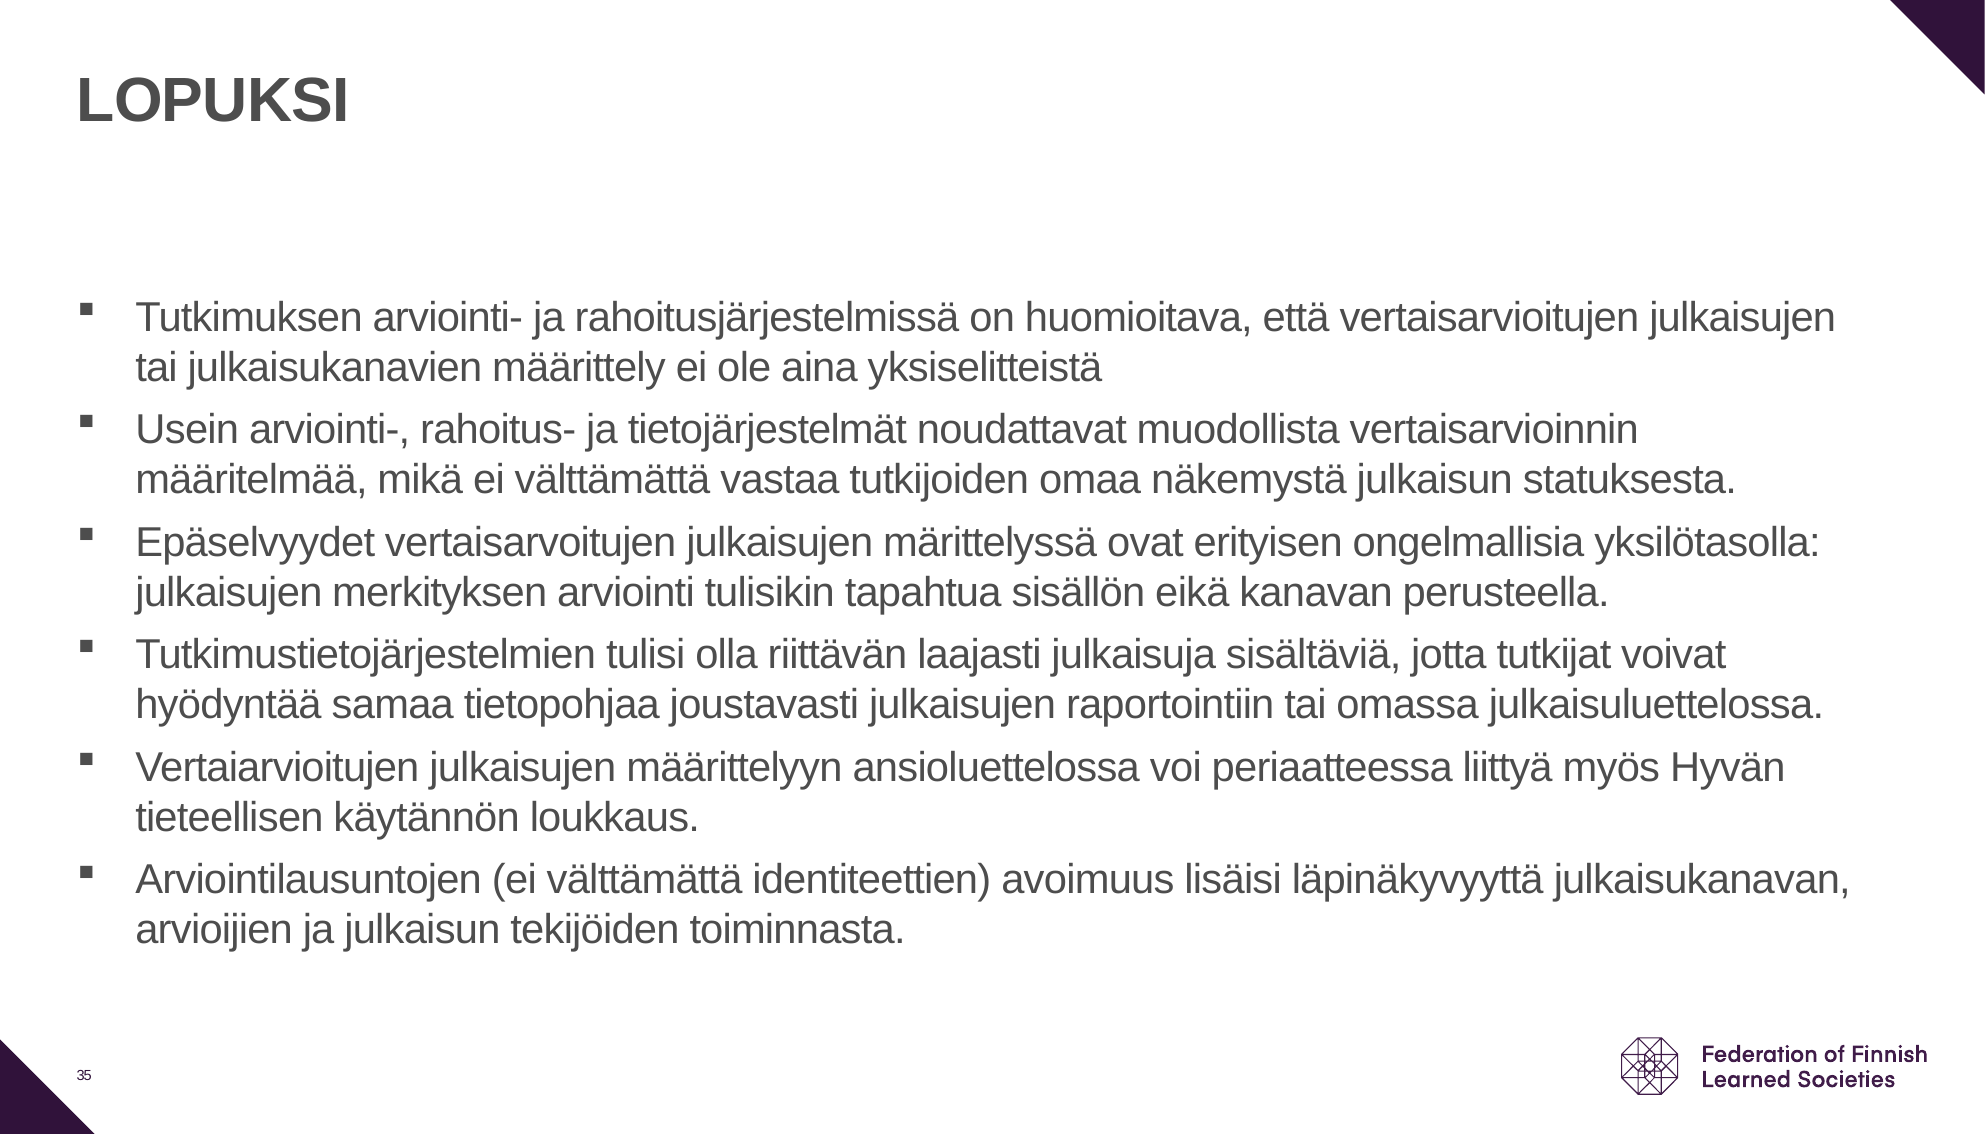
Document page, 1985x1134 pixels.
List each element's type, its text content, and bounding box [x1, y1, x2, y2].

title LOPUKSI [70, 59, 1914, 235]
list Tutkimuksen arviointi- ja rahoitusjärjestelmissä on huomioitava, että vertaisarvioitujen julkaisujen tai julkaisukanavien määrittely ei ole aina yksiselitteistä Usein arviointi-, rahoitus- ja tietojärjestelmät noudattavat muodollista vertaisarvioinnin määritelmää, mikä ei välttämättä vastaa tutkijoiden omaa näkemystä julkaisun statuksesta. Epäselvyydet vertaisarvoitujen julkaisujen märittelyssä ovat erityisen ongelmallisia yksilötasolla: julkaisujen merkityksen arviointi tulisikin tapahtua sisällön eikä kanavan perusteella. Tutkimustietojärjestelmien tulisi olla riittävän laajasti julkaisuja sisältäviä, jotta tutkijat voivat hyödyntää samaa tietopohjaa joustavasti julkaisujen raportointiin tai omassa julkaisuluettelossa. Vertaiarvioitujen julkaisujen määrittelyyn ansioluettelossa voi periaatteessa liittyä myös Hyvän tieteellisen käytännön loukkaus. Arviointilausuntojen (ei välttämättä identiteettien) avoimuus lisäisi läpinäkyvyyttä julkaisukanavan, arvioijien ja julkaisun tekijöiden toiminnasta. [70, 283, 1879, 1087]
slide_number 35 [70, 1063, 141, 1087]
